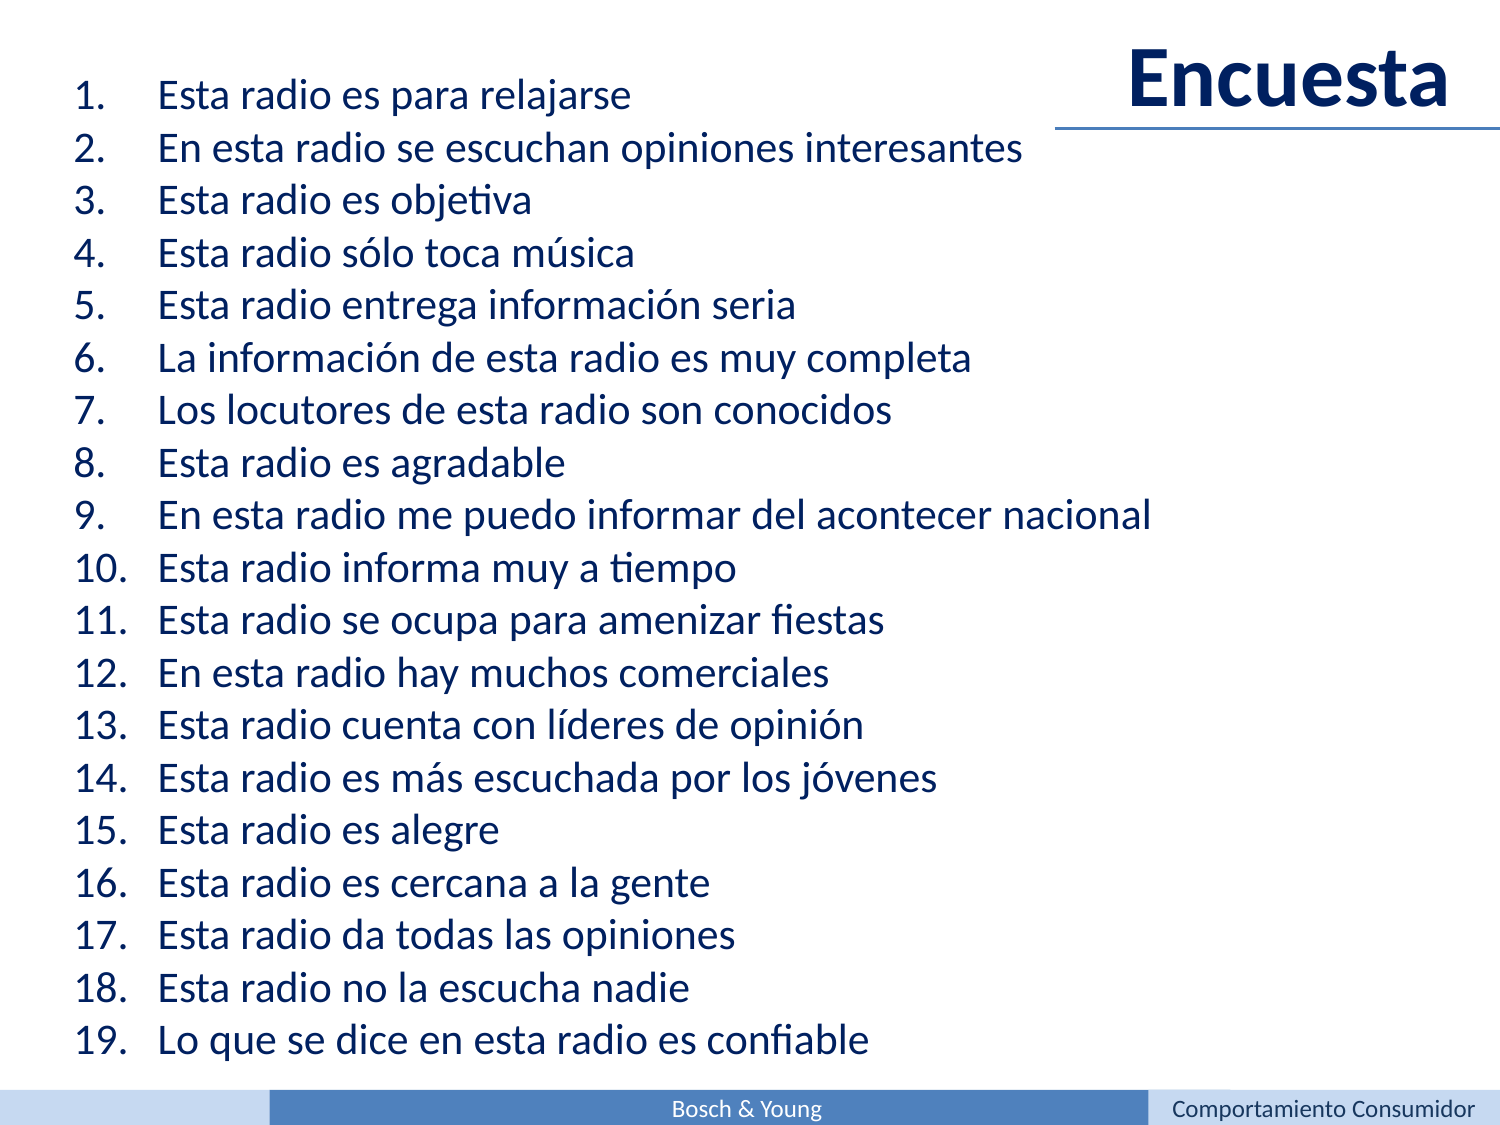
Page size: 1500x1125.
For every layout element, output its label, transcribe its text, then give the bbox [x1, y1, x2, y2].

text_box Esta radio es para relajarse En esta radio se escuchan opiniones interesantes Esta radio es objetiva Esta radio sólo toca música Esta radio entrega información seria La información de esta radio es muy completa Los locutores de esta radio son conocidos Esta radio es agradable En esta radio me puedo informar del acontecer nacional Esta radio informa muy a tiempo Esta radio se ocupa para amenizar fiestas En esta radio hay muchos comerciales Esta radio cuenta con líderes de opinión Esta radio es más escuchada por los jóvenes Esta radio es alegre Esta radio es cercana a la gente Esta radio da todas las opiniones Esta radio no la escucha nadie Lo que se dice en esta radio es confiable [58, 58, 1465, 1121]
text_box [0, 1088, 272, 1125]
text_box Encuesta [902, 11, 1500, 127]
text_box Comportamiento Consumidor [1146, 1088, 1500, 1125]
text_box Bosch & Young [272, 1121, 1146, 1125]
